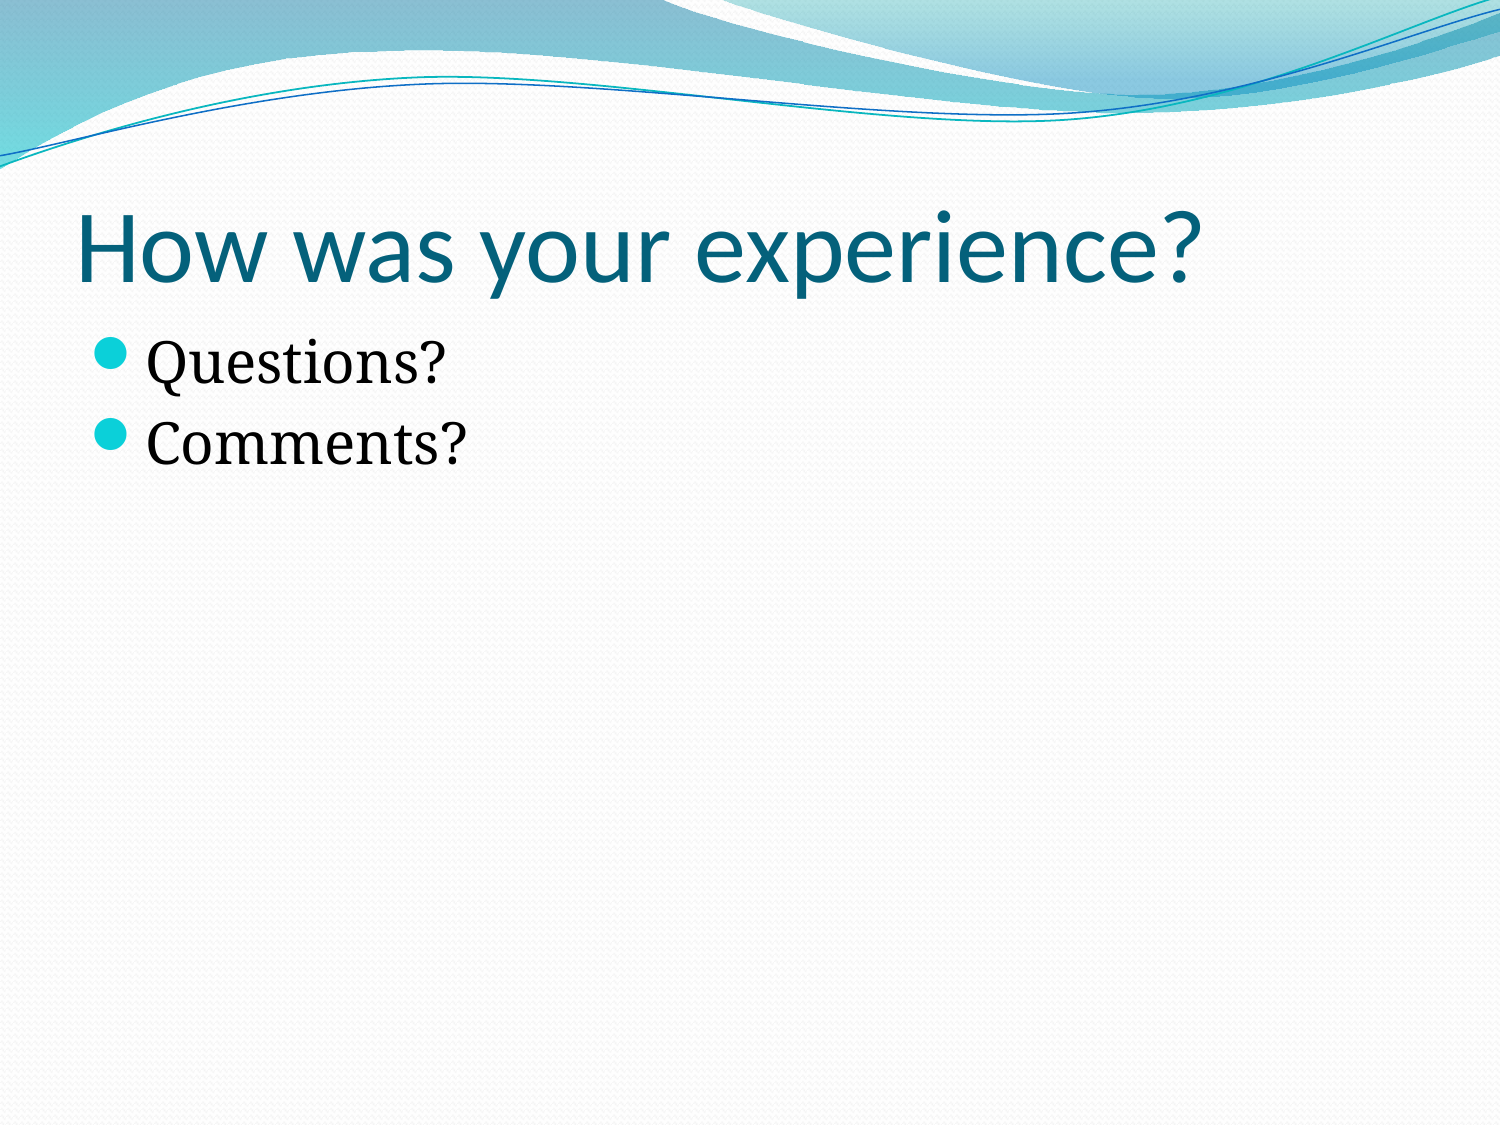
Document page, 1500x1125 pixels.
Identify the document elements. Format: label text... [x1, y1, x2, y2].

title How was your experience? [75, 115, 1425, 303]
list Questions? Comments? [75, 317, 1425, 1038]
